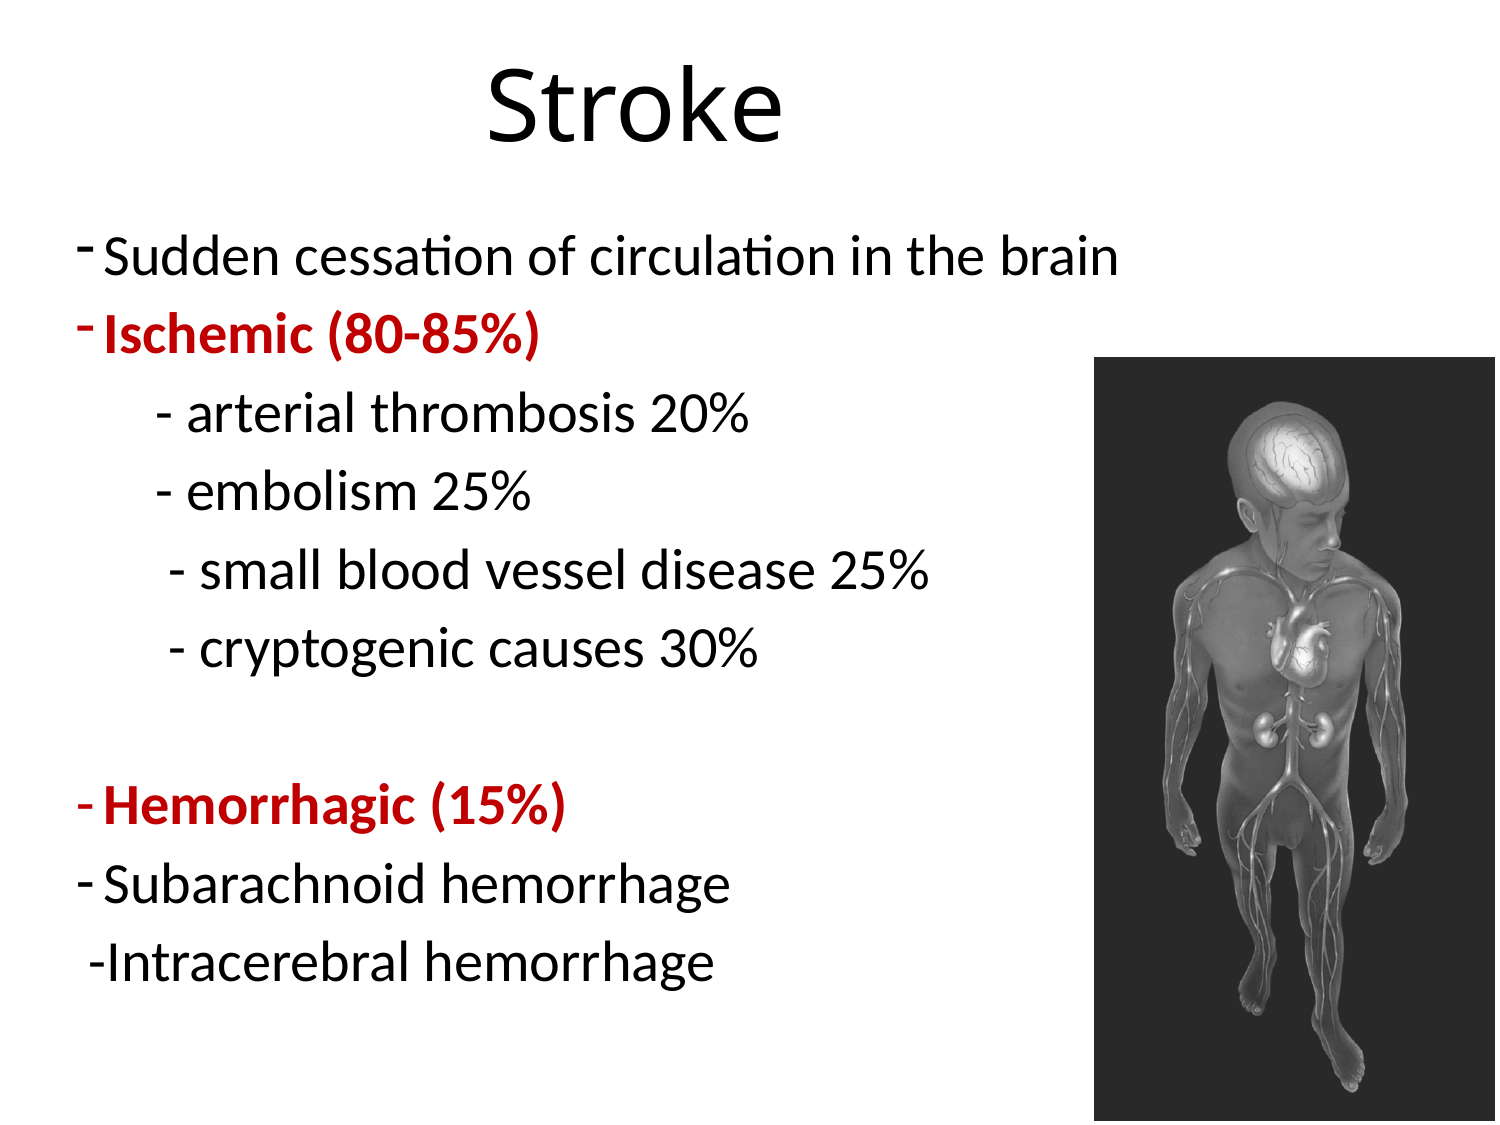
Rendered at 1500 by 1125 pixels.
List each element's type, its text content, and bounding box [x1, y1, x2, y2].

title Stroke [80, 0, 1375, 217]
list Sudden cessation of circulation in the brain Ischemic (80-85%) - arterial thrombosis 20% - embolism 25% - small blood vessel disease 25% - cryptogenic causes 30% Hemorrhagic (15%) Subarachnoid hemorrhage -Intracerebral hemorrhage [60, 217, 1375, 1029]
picture [1094, 357, 1495, 1121]
